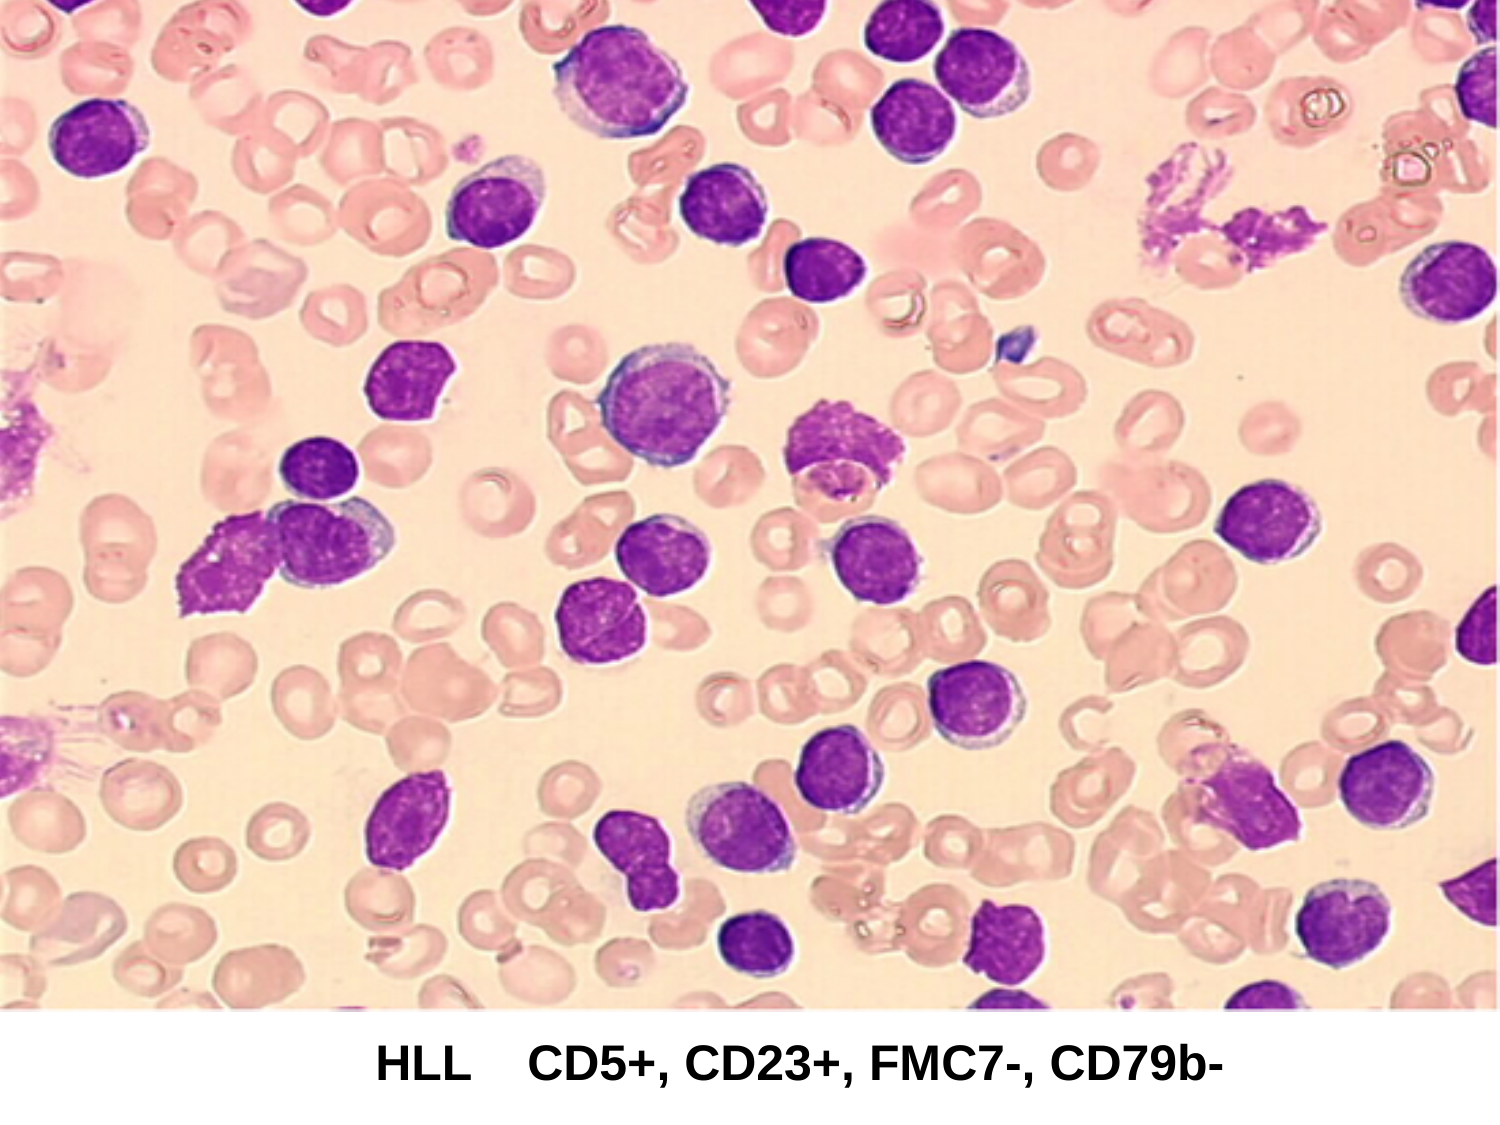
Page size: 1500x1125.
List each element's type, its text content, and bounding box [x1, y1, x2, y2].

picture [0, 0, 1500, 1012]
text_box HLL CD5+, CD23+, FMC7-, CD79b- [206, 1023, 1394, 1098]
